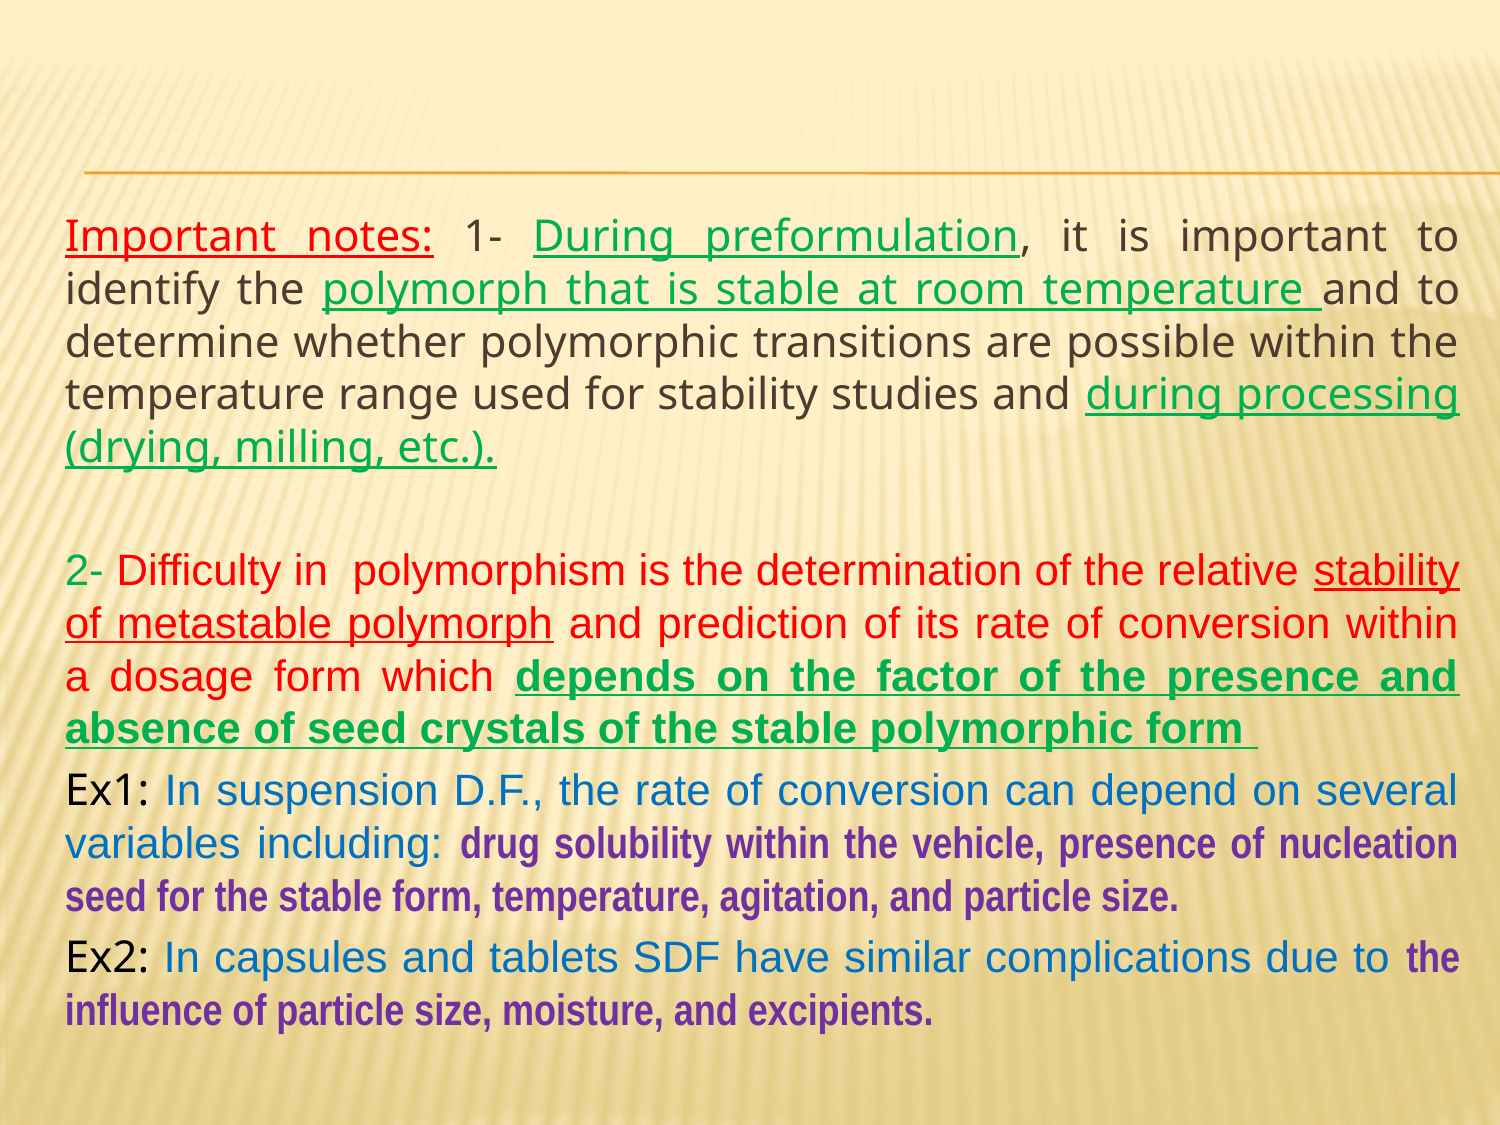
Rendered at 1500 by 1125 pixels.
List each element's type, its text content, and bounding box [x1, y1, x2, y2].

list Important notes: 1- During preformulation, it is important to identify the polymorph that is stable at room temperature and to determine whether polymorphic transitions are possible within the temperature range used for stability studies and during processing (drying, milling, etc.). 2- Difficulty in polymorphism is the determination of the relative stability of metastable polymorph and prediction of its rate of conversion within a dosage form which depends on the factor of the presence and absence of seed crystals of the stable polymorphic form Ex1: In suspension D.F., the rate of conversion can depend on several variables including: drug solubility within the vehicle, presence of nucleation seed for the stable form, temperature, agitation, and particle size. Ex2: In capsules and tablets SDF have similar complications due to the influence of particle size, moisture, and excipients. [50, 200, 1475, 1088]
